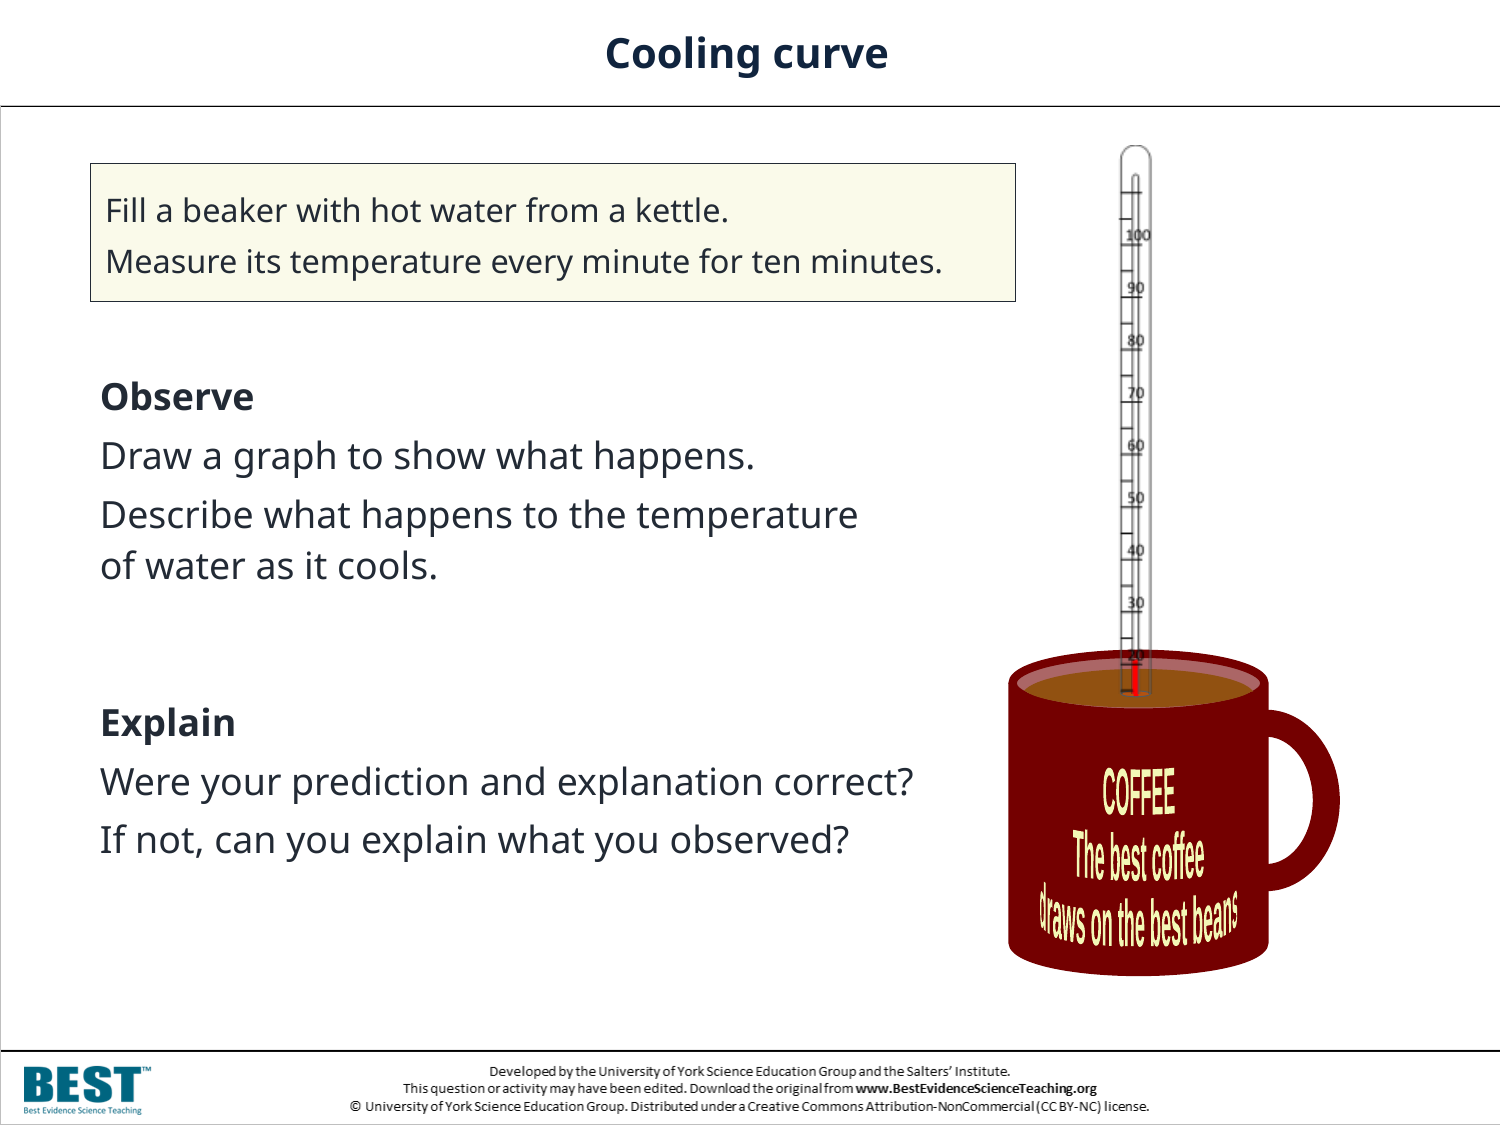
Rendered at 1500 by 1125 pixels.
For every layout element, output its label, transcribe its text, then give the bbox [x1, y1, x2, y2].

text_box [1012, 145, 1340, 972]
text_box Cooling curve [23, 4, 1471, 99]
picture [0, 105, 1500, 1125]
